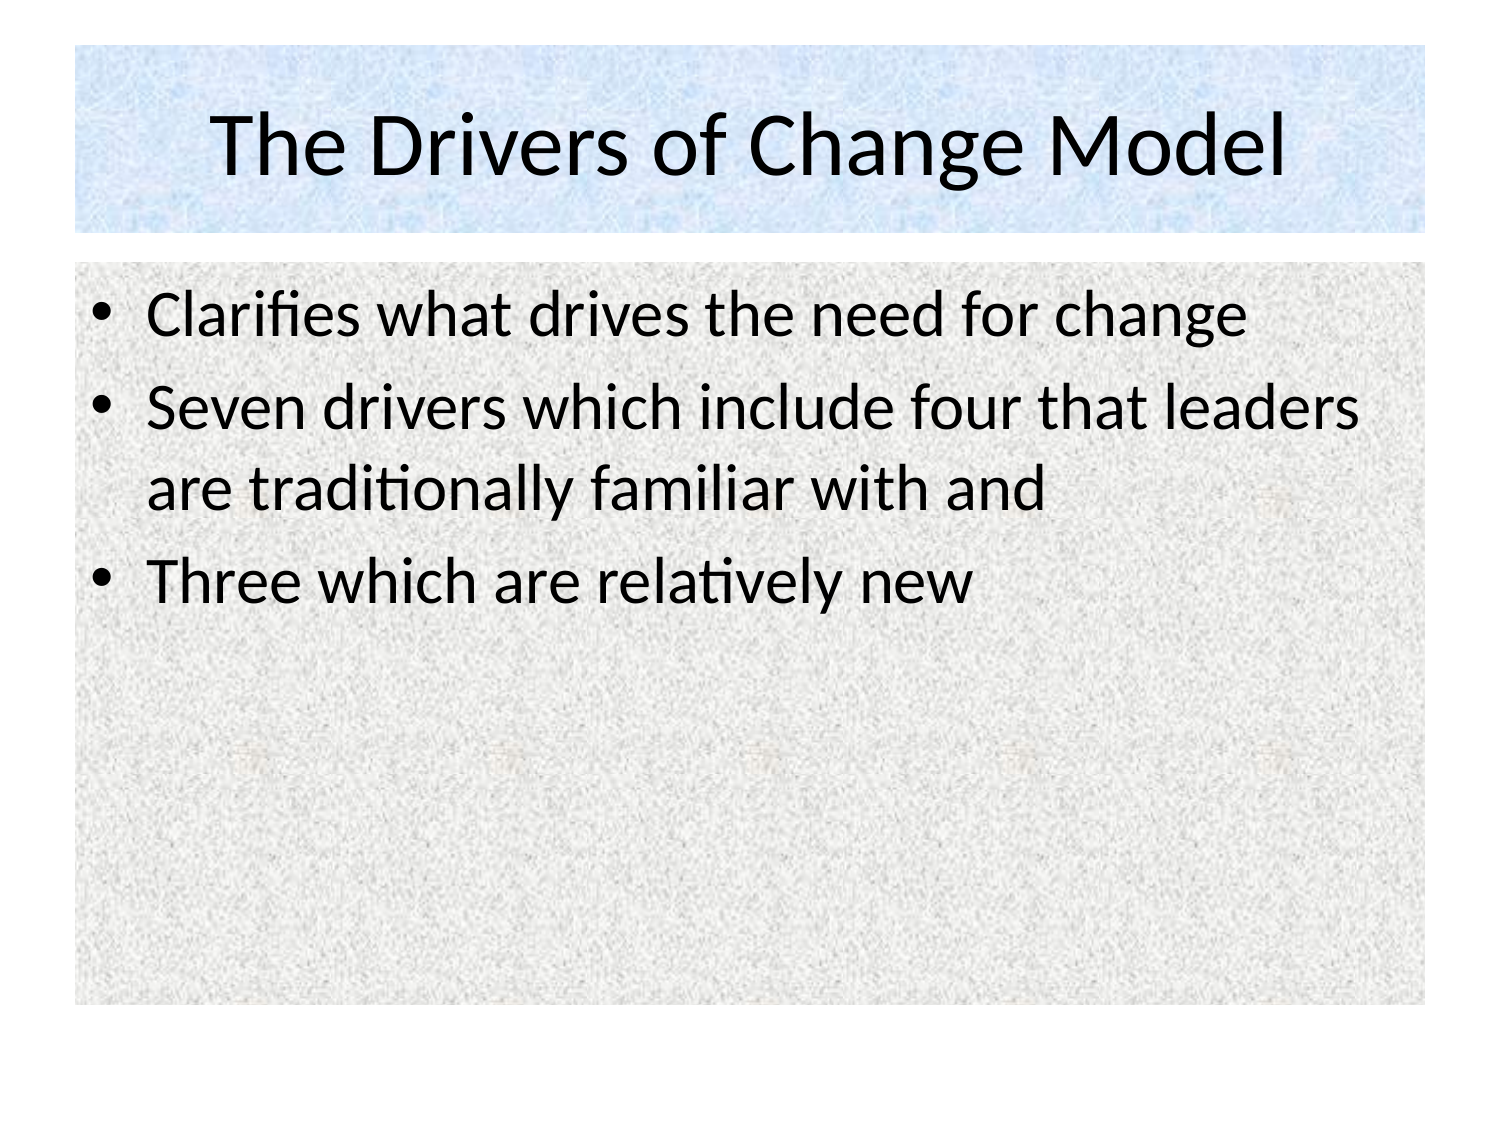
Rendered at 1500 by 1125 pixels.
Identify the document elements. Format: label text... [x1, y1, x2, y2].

title The Drivers of Change Model [75, 45, 1425, 233]
list Clarifies what drives the need for change Seven drivers which include four that leaders are traditionally familiar with and Three which are relatively new [75, 262, 1425, 1005]
